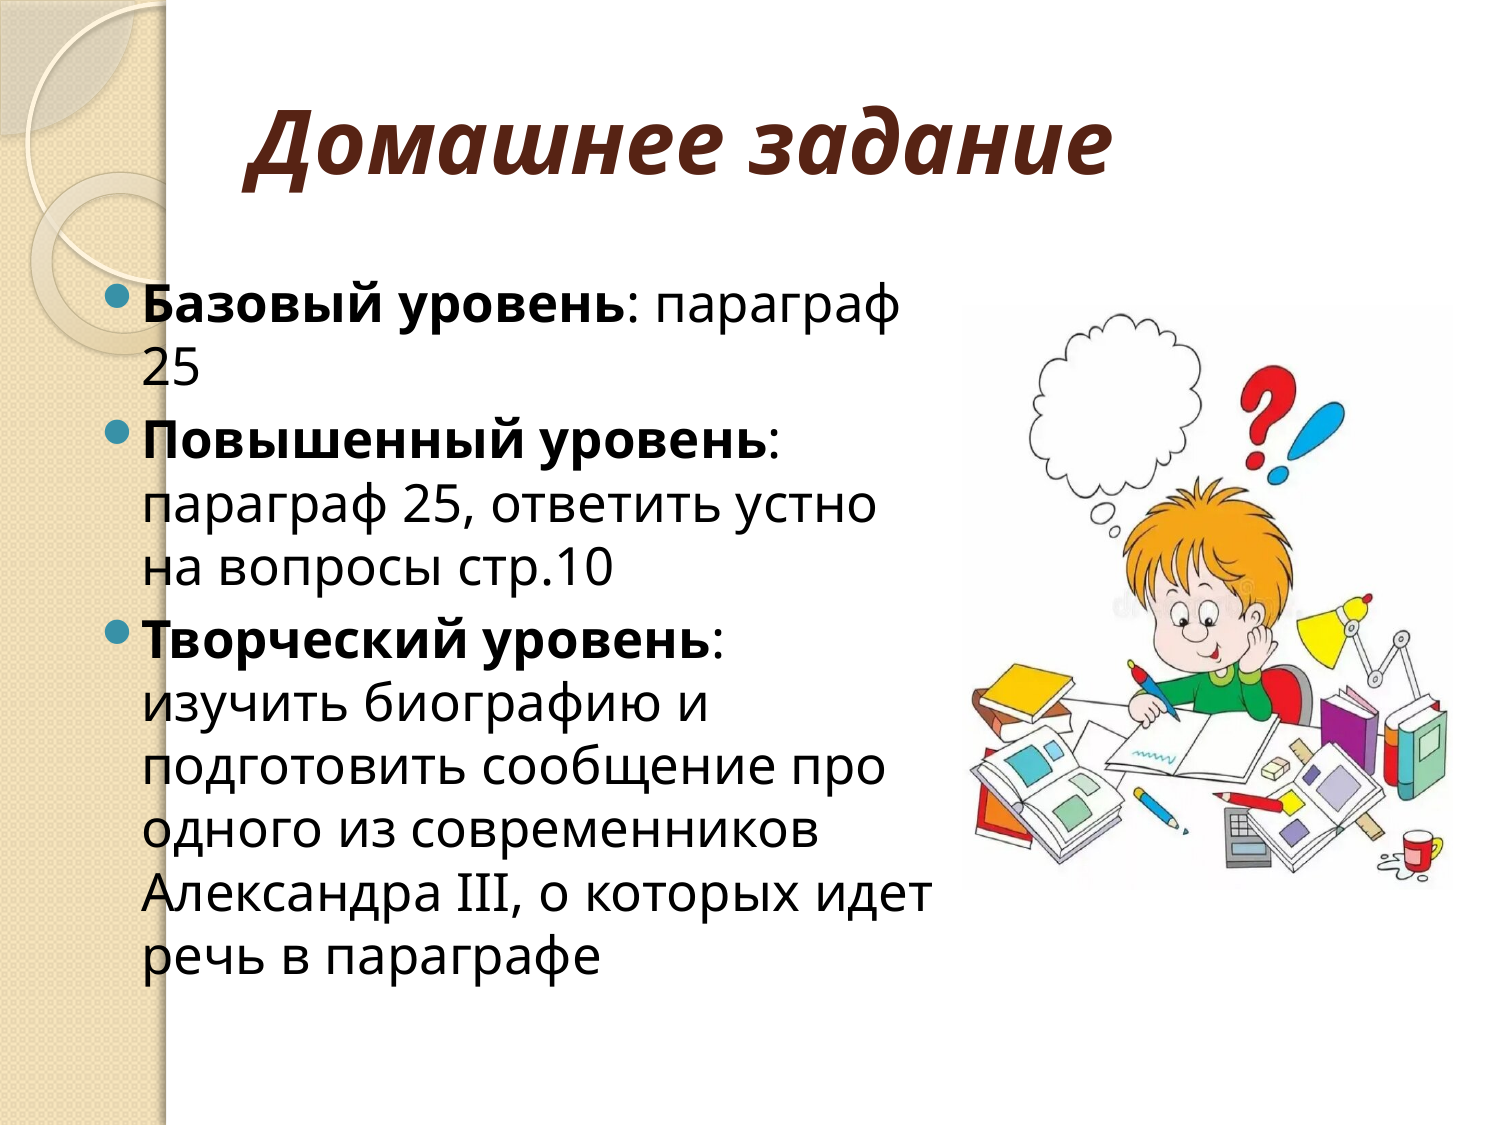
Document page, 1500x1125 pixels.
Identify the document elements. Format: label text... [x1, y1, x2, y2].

title Домашнее задание [235, 45, 1466, 233]
picture [962, 290, 1453, 942]
list Базовый уровень: параграф 25 Повышенный уровень: параграф 25, ответить устно на вопросы стр.10 Творческий уровень: изучить биографию и подготовить сообщение про одного из современников Александра III, о которых идет речь в параграфе [75, 262, 963, 1005]
